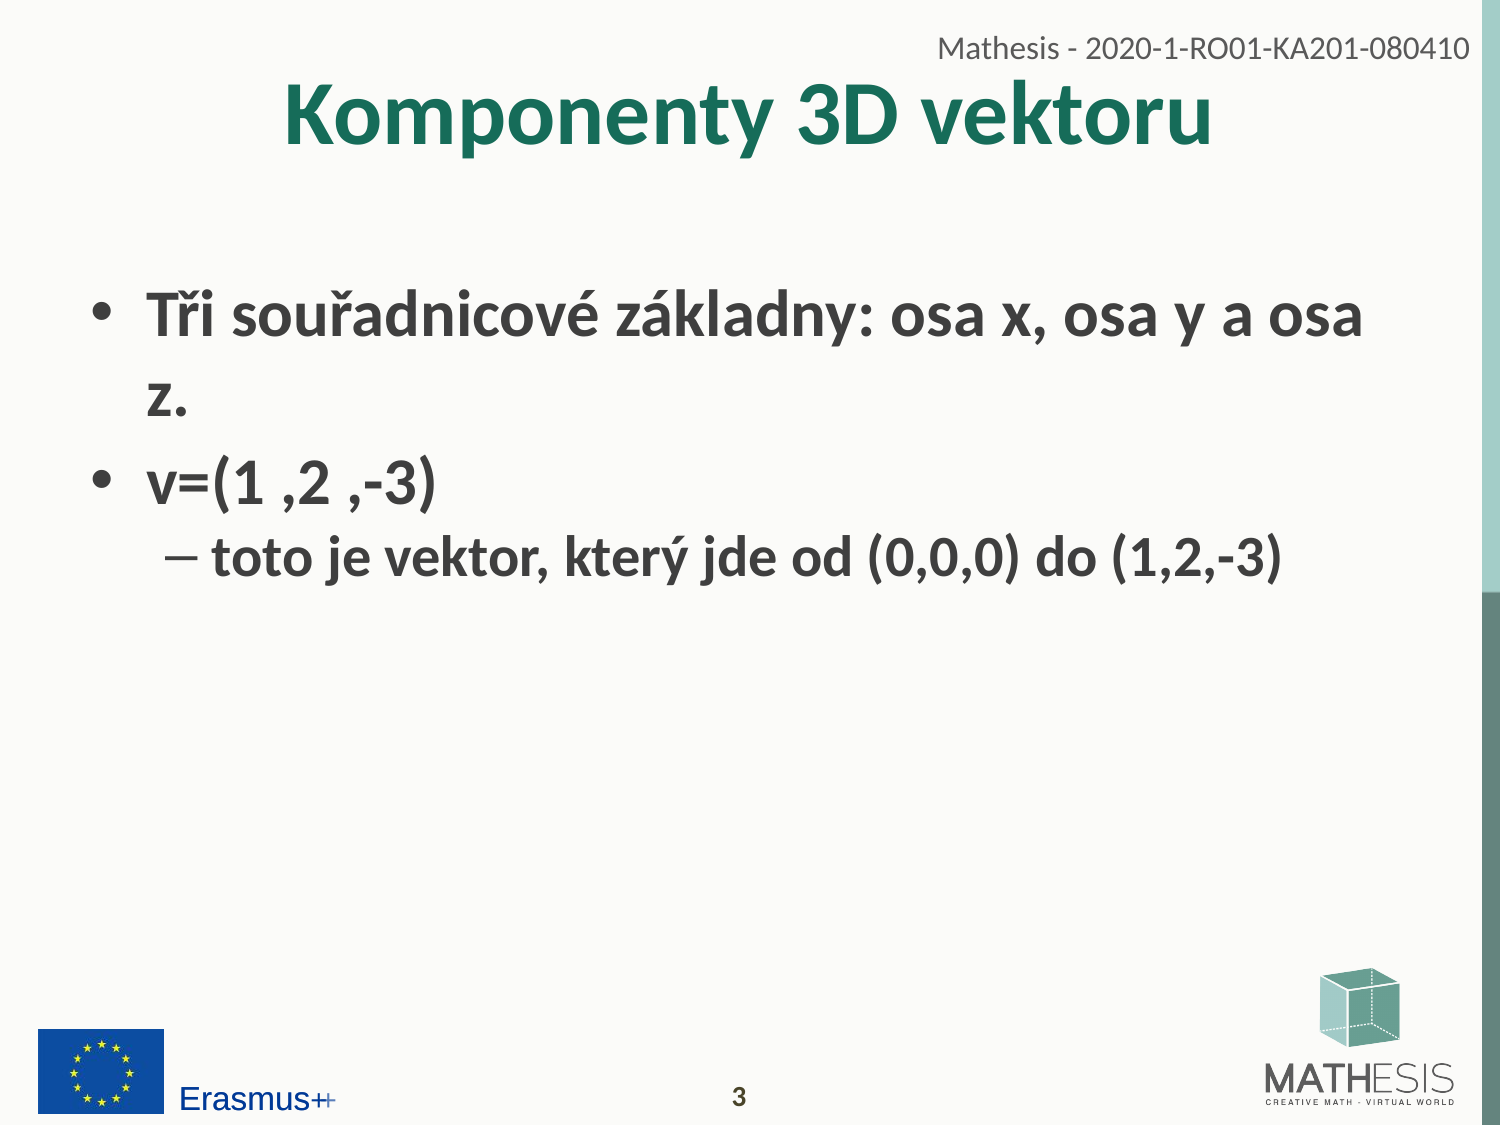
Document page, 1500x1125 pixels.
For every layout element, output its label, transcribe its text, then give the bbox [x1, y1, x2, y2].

title Komponenty 3D vektoru [75, 45, 1425, 233]
list Tři souřadnicové základny: osa x, osa y a osa z. v=(1 ,2 ,-3) toto je vektor, který jde od (0,0,0) do (1,2,-3) [75, 262, 1425, 1005]
picture [38, 1029, 164, 1114]
